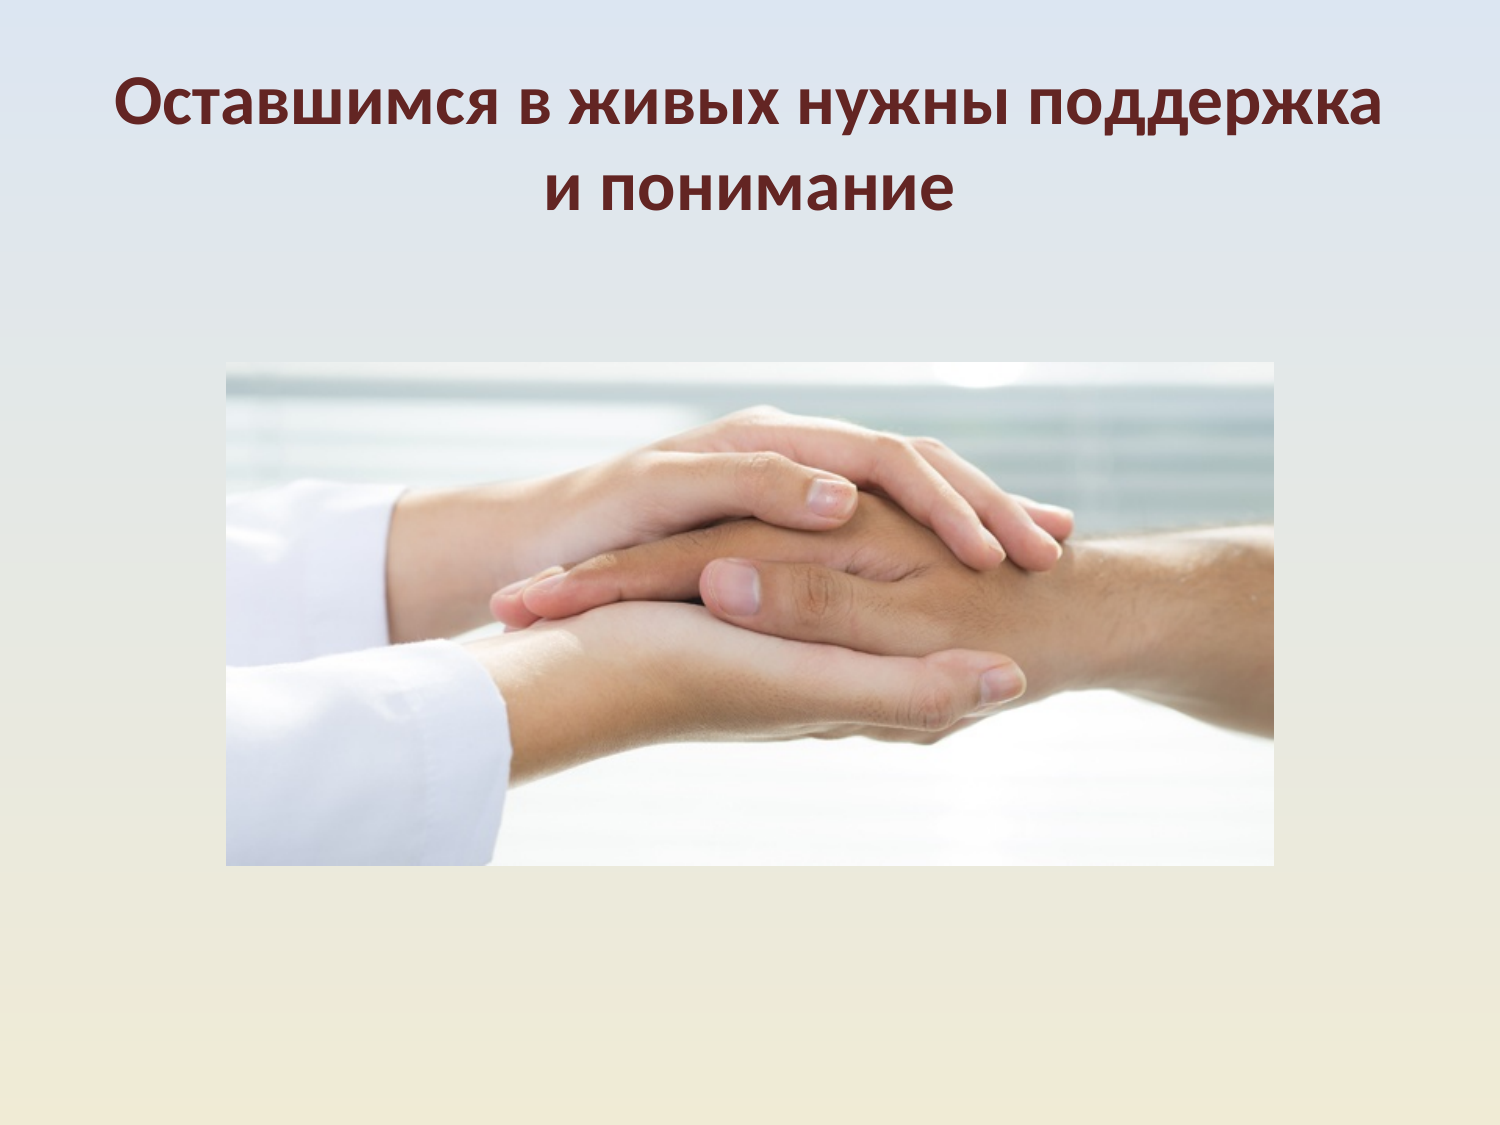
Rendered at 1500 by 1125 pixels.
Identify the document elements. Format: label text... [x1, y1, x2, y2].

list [226, 362, 1274, 867]
title Оставшимся в живых нужны поддержка и понимание [74, 44, 1426, 233]
